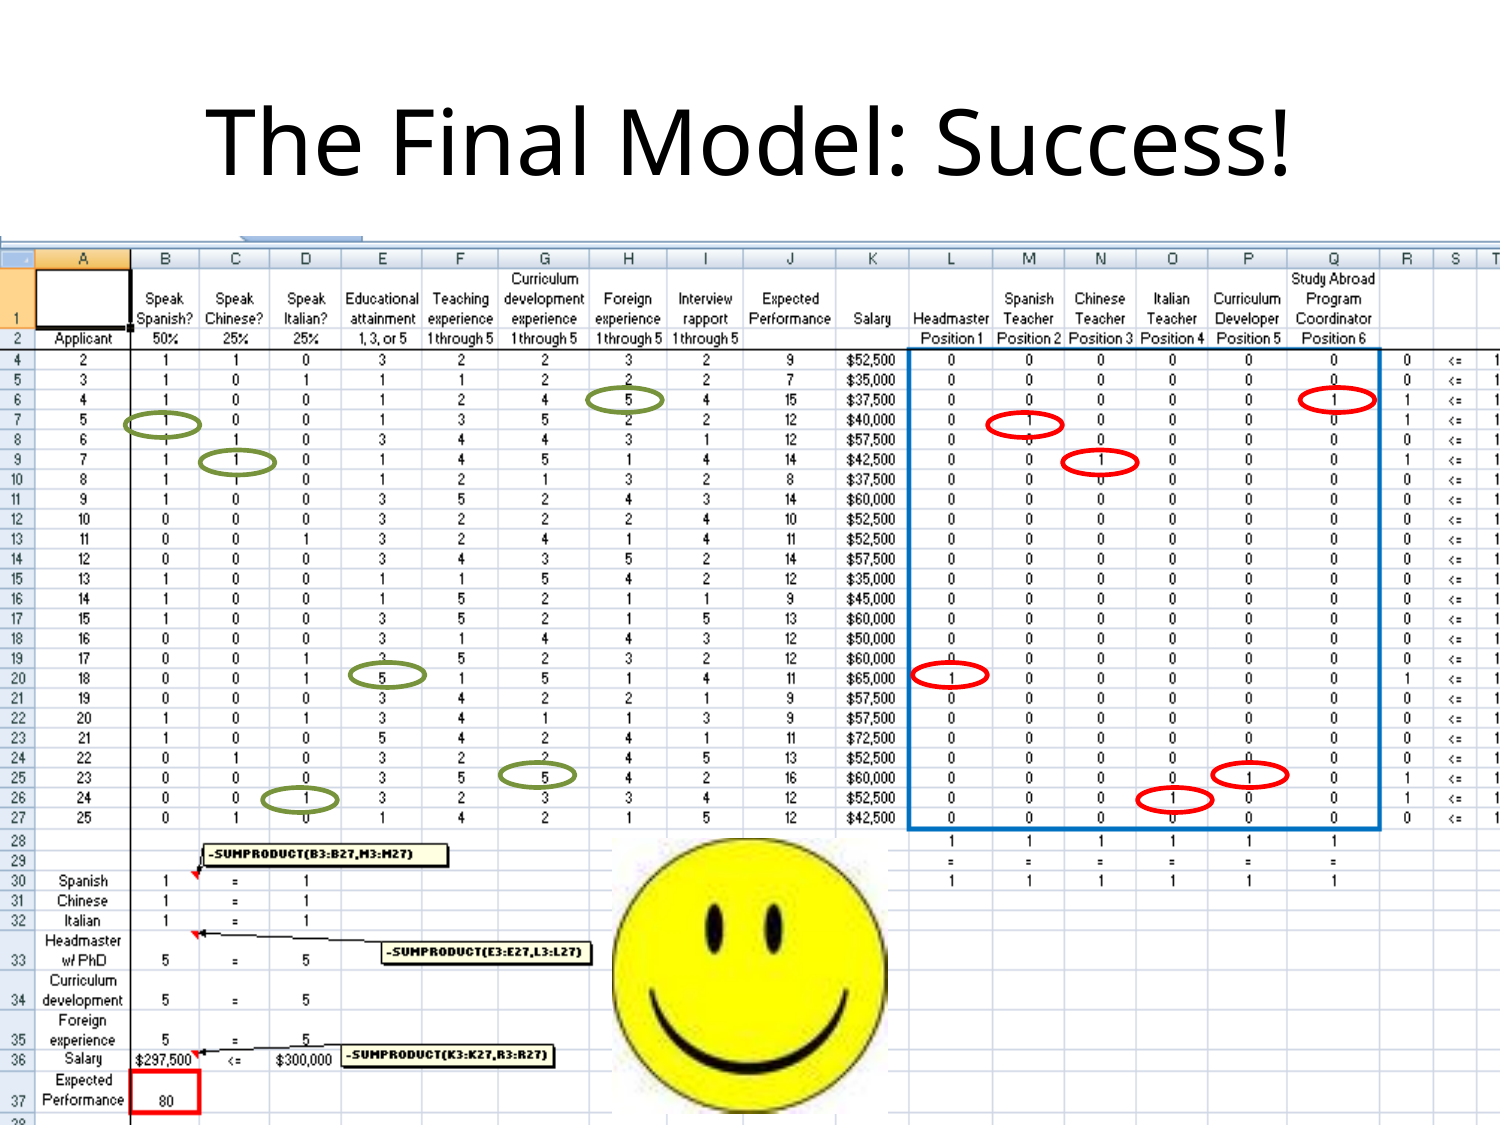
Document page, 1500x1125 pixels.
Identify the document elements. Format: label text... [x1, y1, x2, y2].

title The Final Model: Success! [75, 45, 1425, 233]
picture [0, 236, 1500, 1125]
